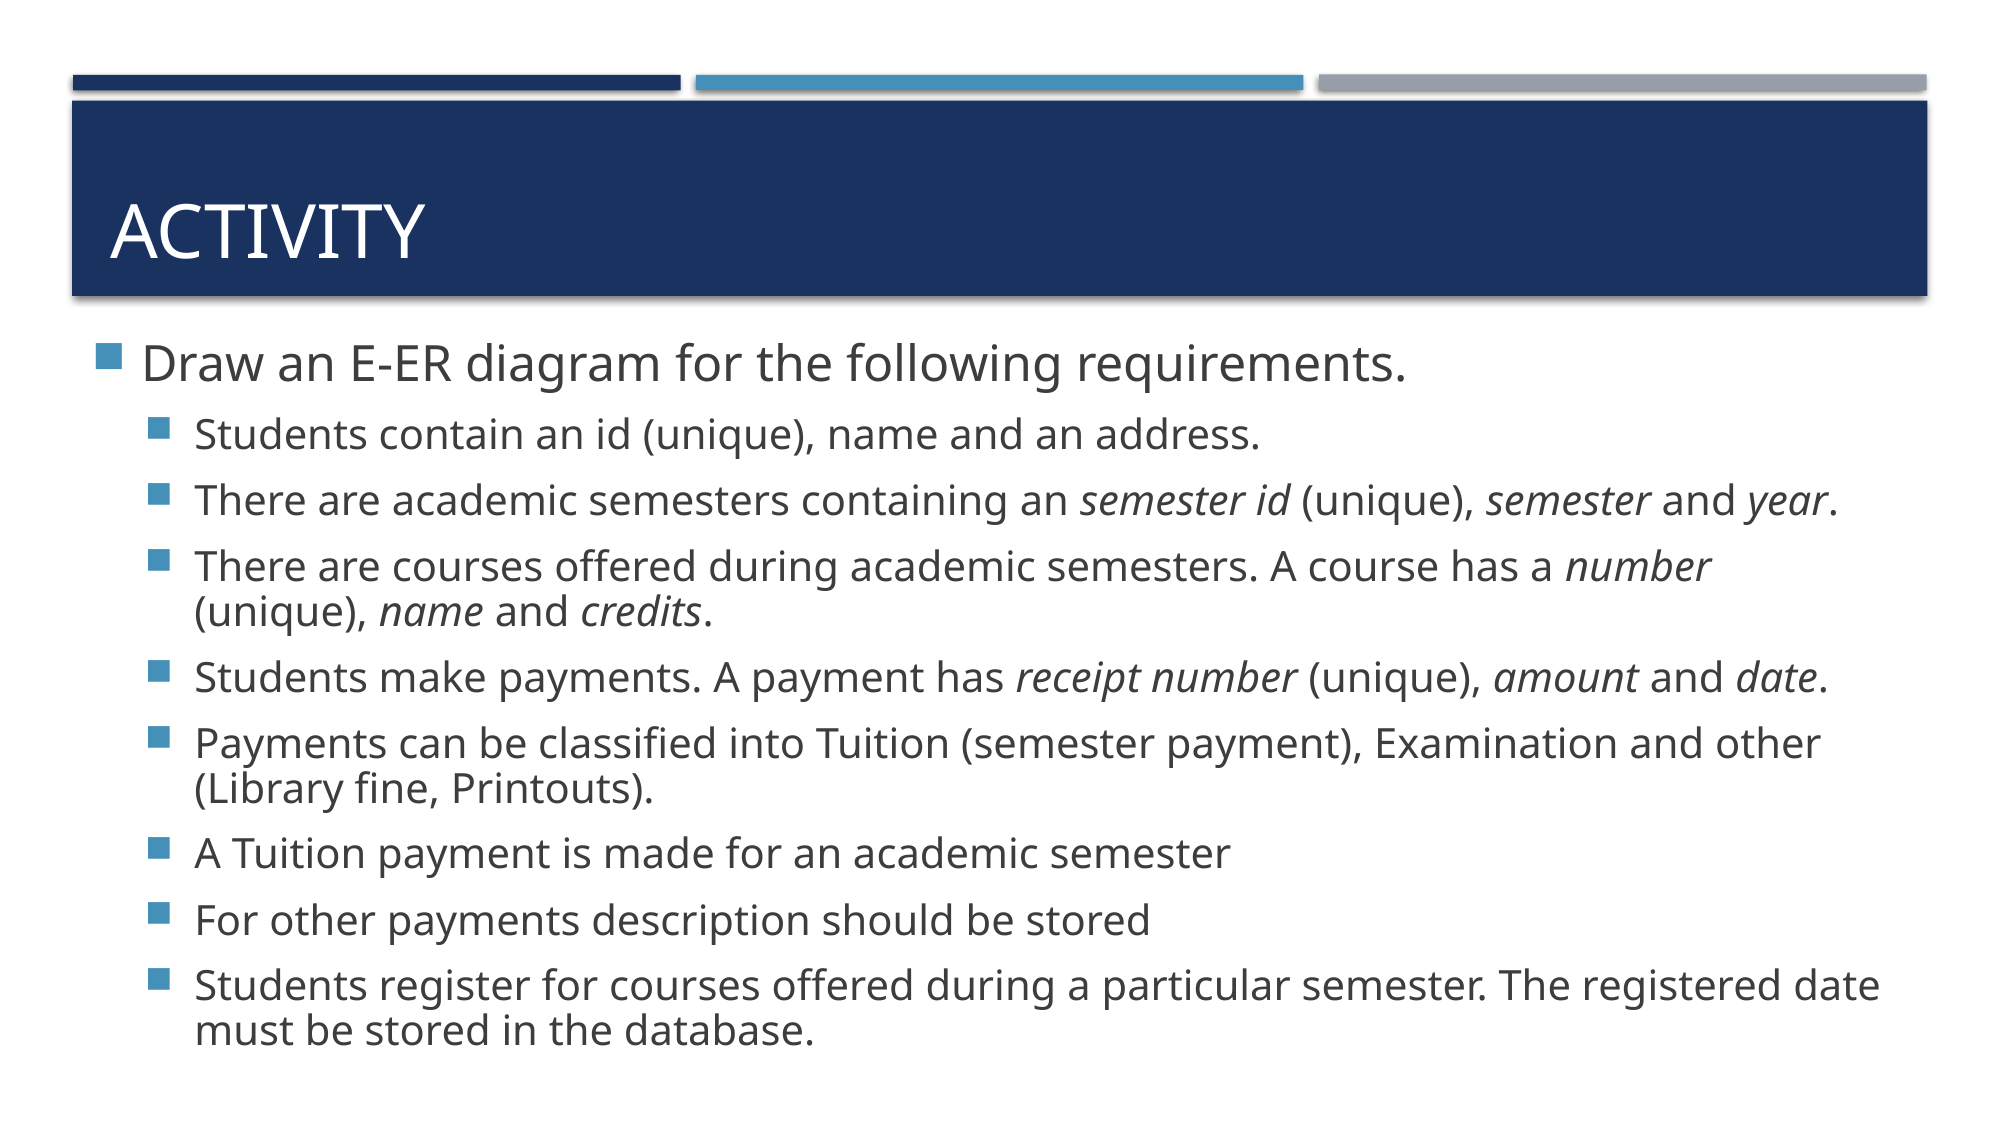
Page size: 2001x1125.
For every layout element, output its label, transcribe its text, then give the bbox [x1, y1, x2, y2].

list Draw an E-ER diagram for the following requirements. Students contain an id (unique), name and an address. There are academic semesters containing an semester id (unique), semester and year. There are courses offered during academic semesters. A course has a number (unique), name and credits. Students make payments. A payment has receipt number (unique), amount and date. Payments can be classified into Tuition (semester payment), Examination and other (Library fine, Printouts). A Tuition payment is made for an academic semester For other payments description should be stored Students register for courses offered during a particular semester. The registered date must be stored in the database. [76, 331, 1905, 1088]
title Activity [95, 115, 1905, 282]
